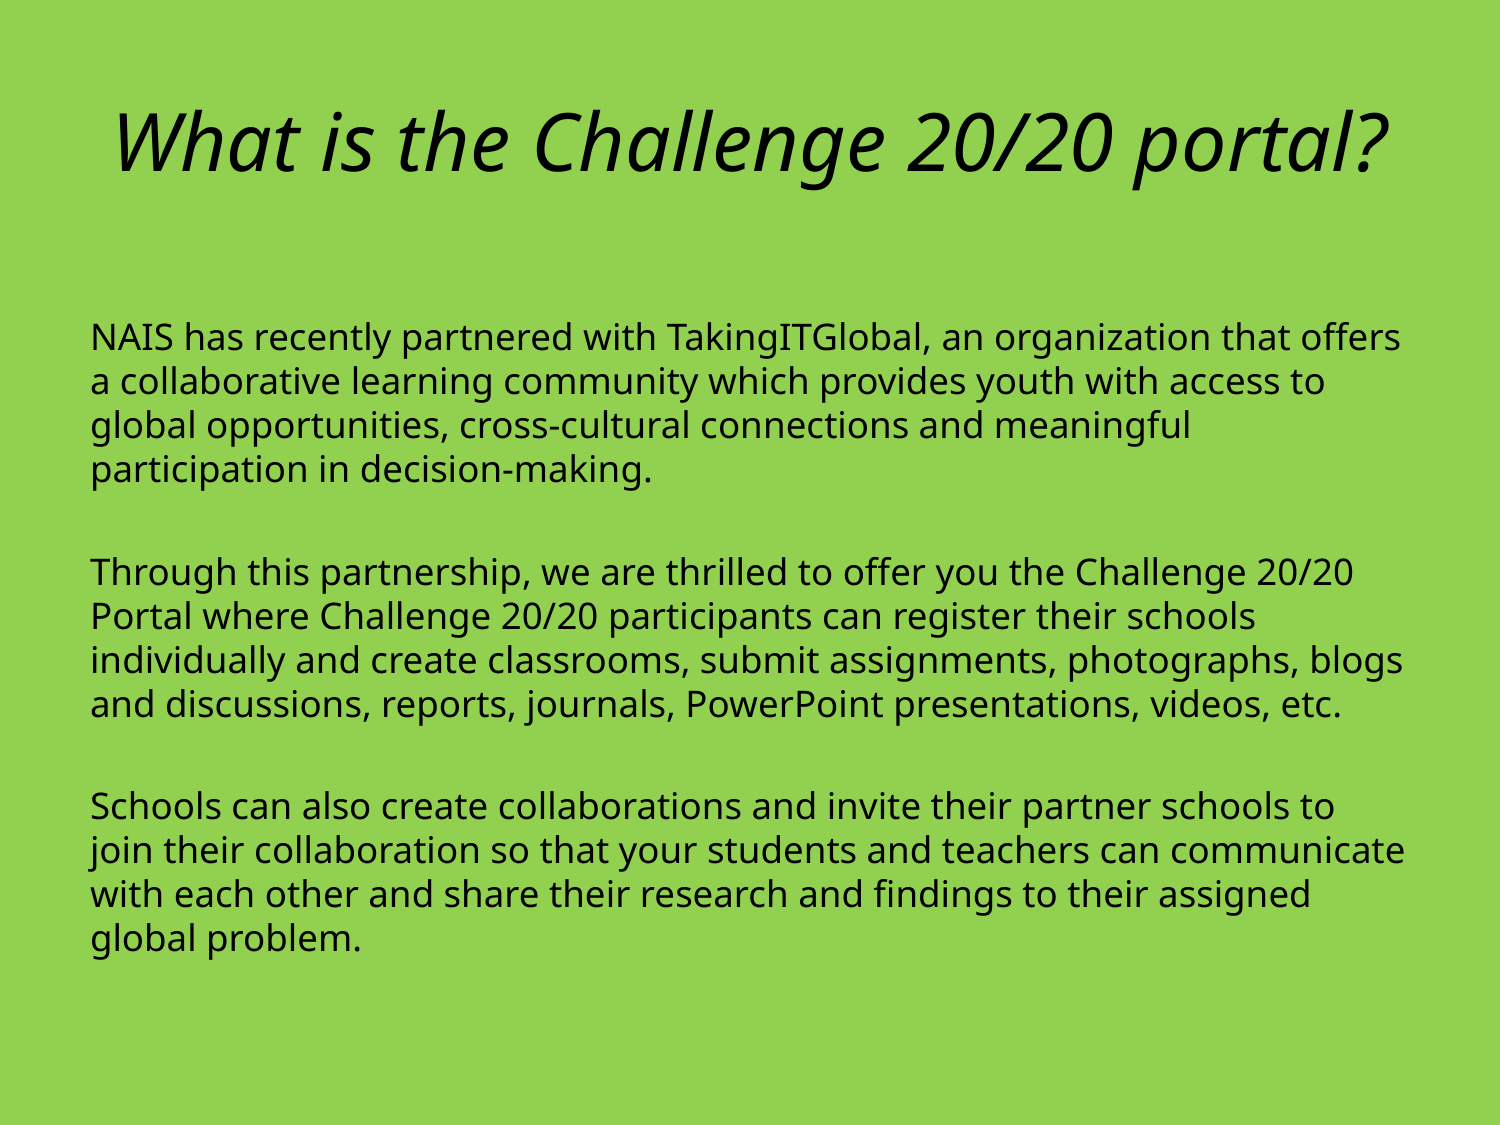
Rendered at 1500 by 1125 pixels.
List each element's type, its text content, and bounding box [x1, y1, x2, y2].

list NAIS has recently partnered with TakingITGlobal, an organization that offers a collaborative learning community which provides youth with access to global opportunities, cross-cultural connections and meaningful participation in decision-making. Through this partnership, we are thrilled to offer you the Challenge 20/20 Portal where Challenge 20/20 participants can register their schools individually and create classrooms, submit assignments, photographs, blogs and discussions, reports, journals, PowerPoint presentations, videos, etc. Schools can also create collaborations and invite their partner schools to join their collaboration so that your students and teachers can communicate with each other and share their research and findings to their assigned global problem. [75, 262, 1425, 1005]
title What is the Challenge 20/20 portal? [75, 45, 1425, 233]
